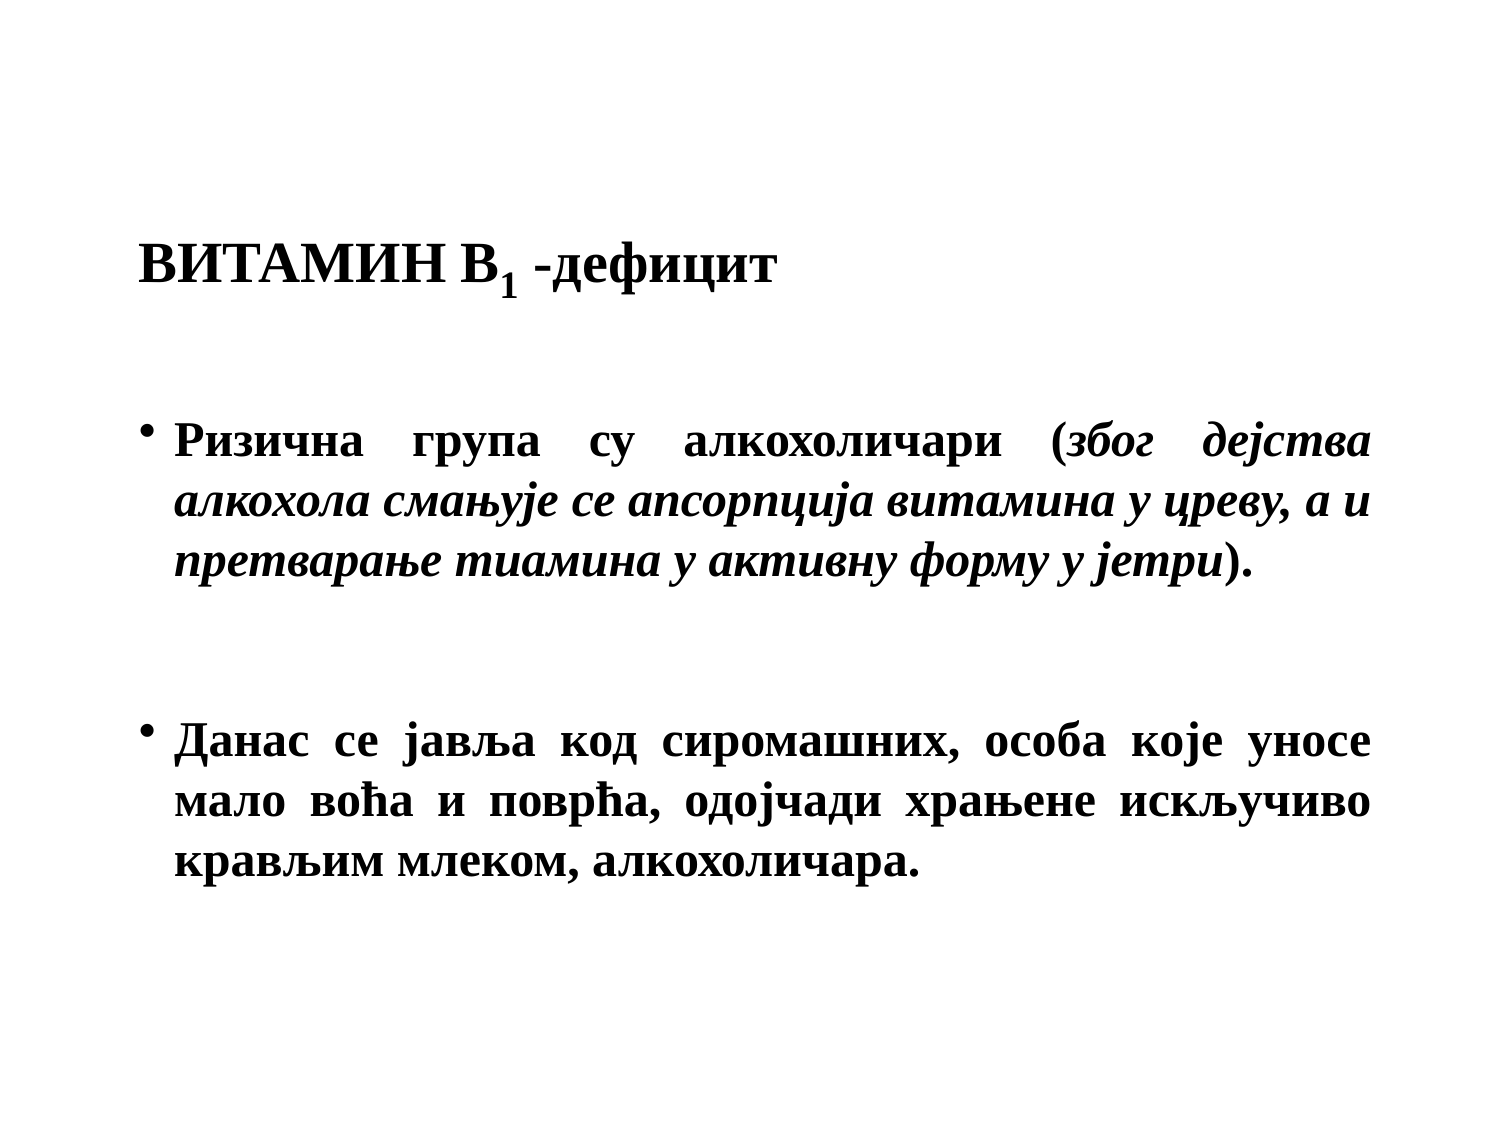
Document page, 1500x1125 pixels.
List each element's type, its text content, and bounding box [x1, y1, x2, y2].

text_box ВИТАМИН B1 -дефицит Ризична група су алкохоличари (због дејства алкохола смањује се апсорпција витамина у цреву, а и претварање тиамина у активну форму у јетри). Данас се јавља код сиромашних, особа које уносе мало воћа и поврћа, одојчади храњене искључиво крављим млеком, алкохоличара. [123, 208, 1387, 894]
